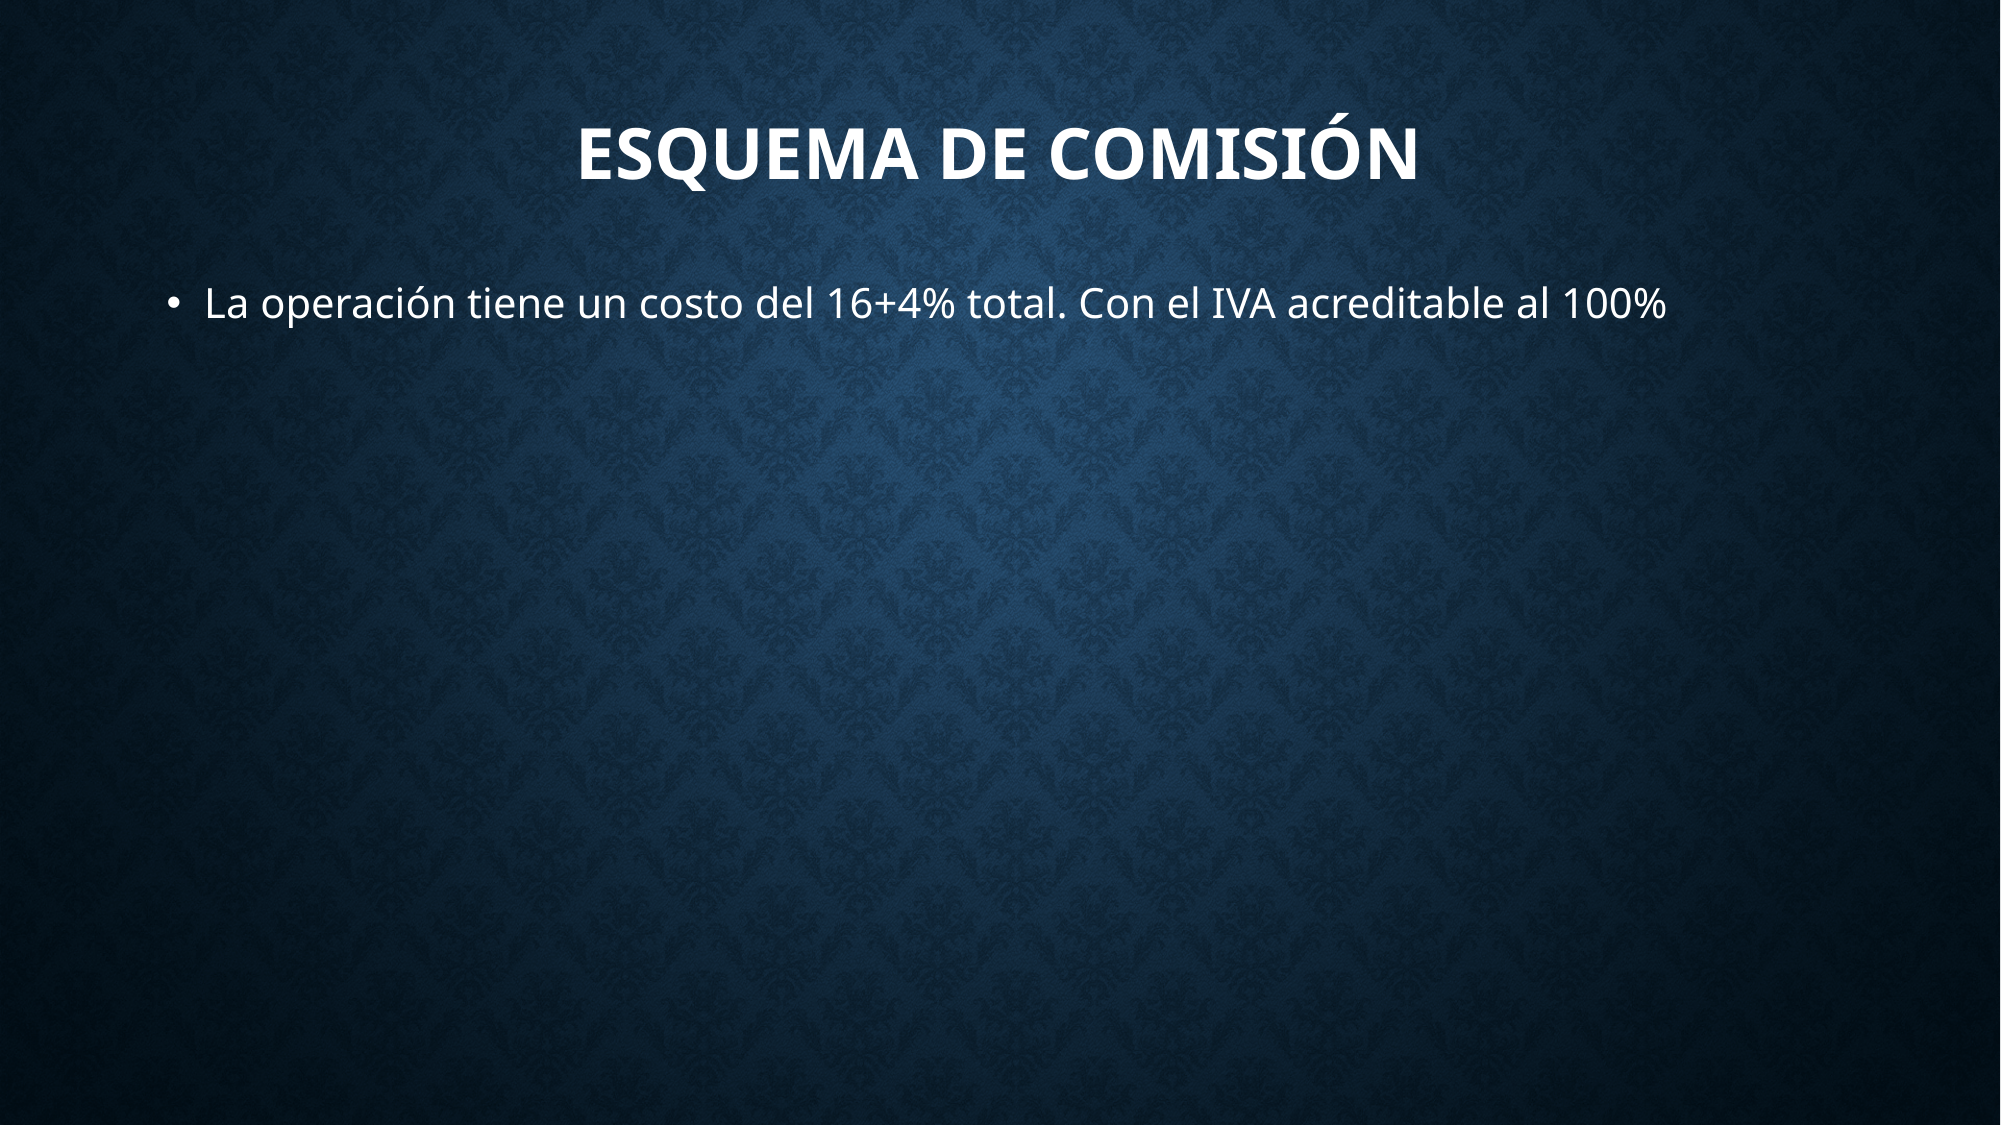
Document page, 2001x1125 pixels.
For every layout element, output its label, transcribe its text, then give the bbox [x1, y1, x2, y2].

title Esquema de comisión [149, 48, 1849, 266]
list La operación tiene un costo del 16+4% total. Con el IVA acreditable al 100% [151, 259, 1851, 429]
